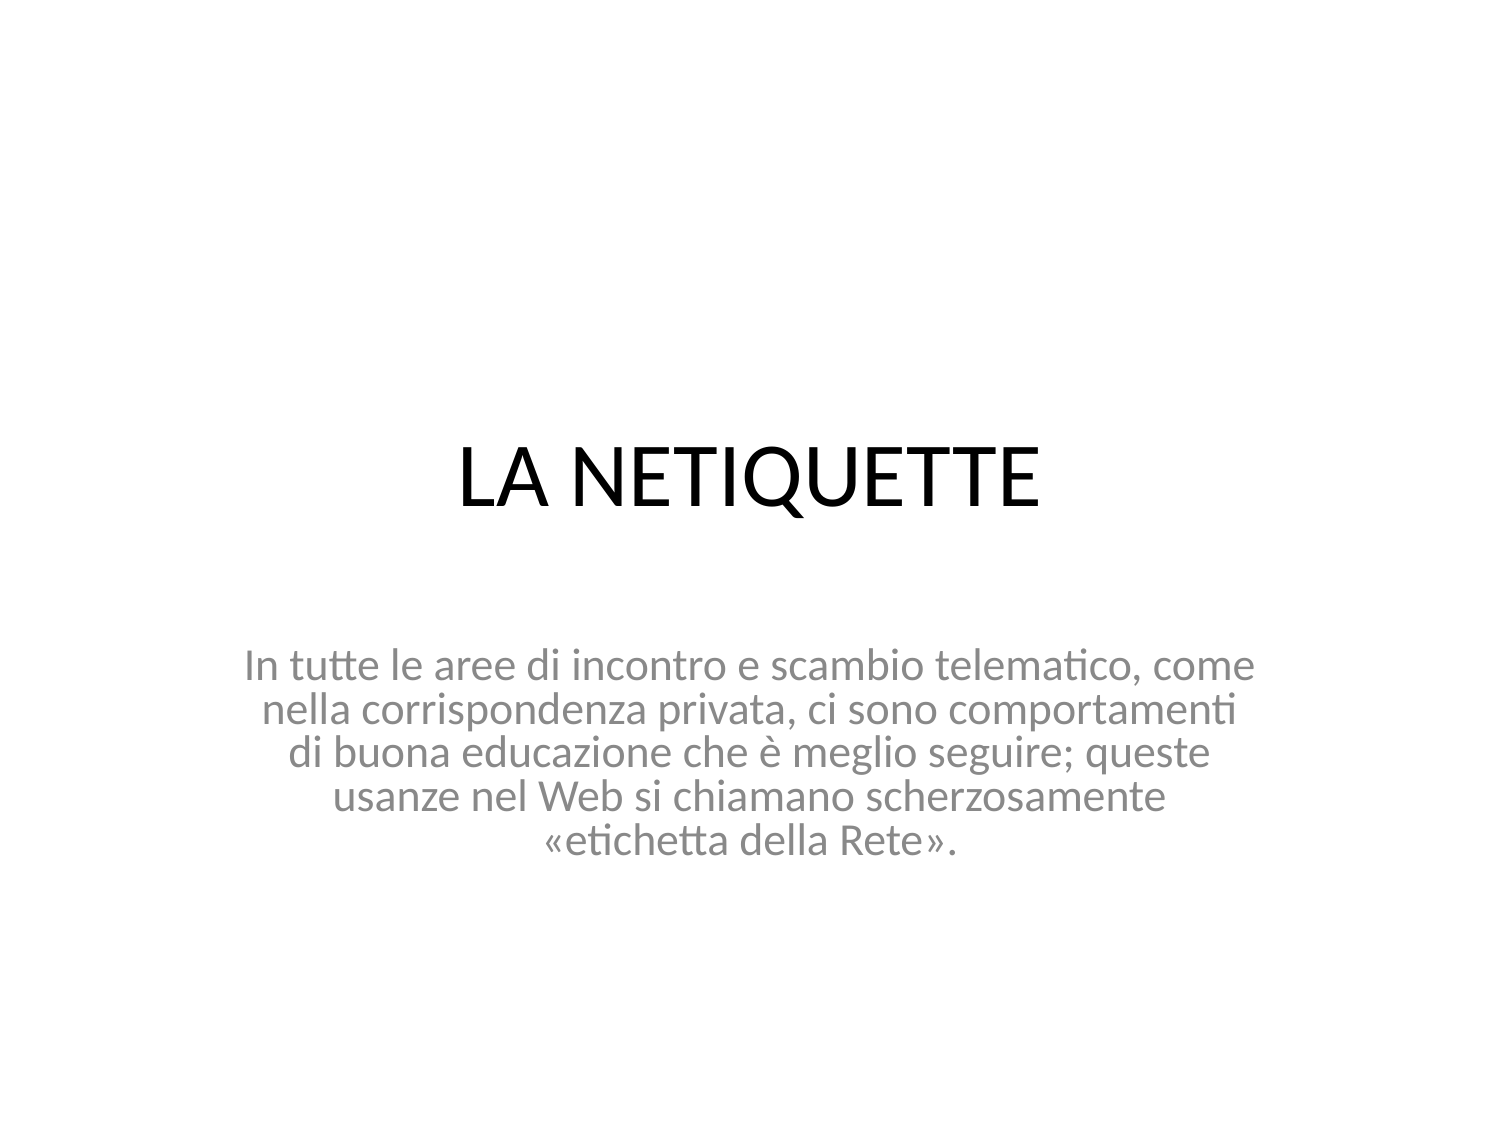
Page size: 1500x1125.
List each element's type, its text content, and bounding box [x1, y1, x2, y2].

title LA NETIQUETTE [112, 349, 1388, 591]
subtitle In tutte le aree di incontro e scambio telematico, come nella corrispondenza privata, ci sono comportamenti di buona educazione che è meglio seguire; queste usanze nel Web si chiamano scherzosamente «etichetta della Rete». [225, 637, 1275, 925]
